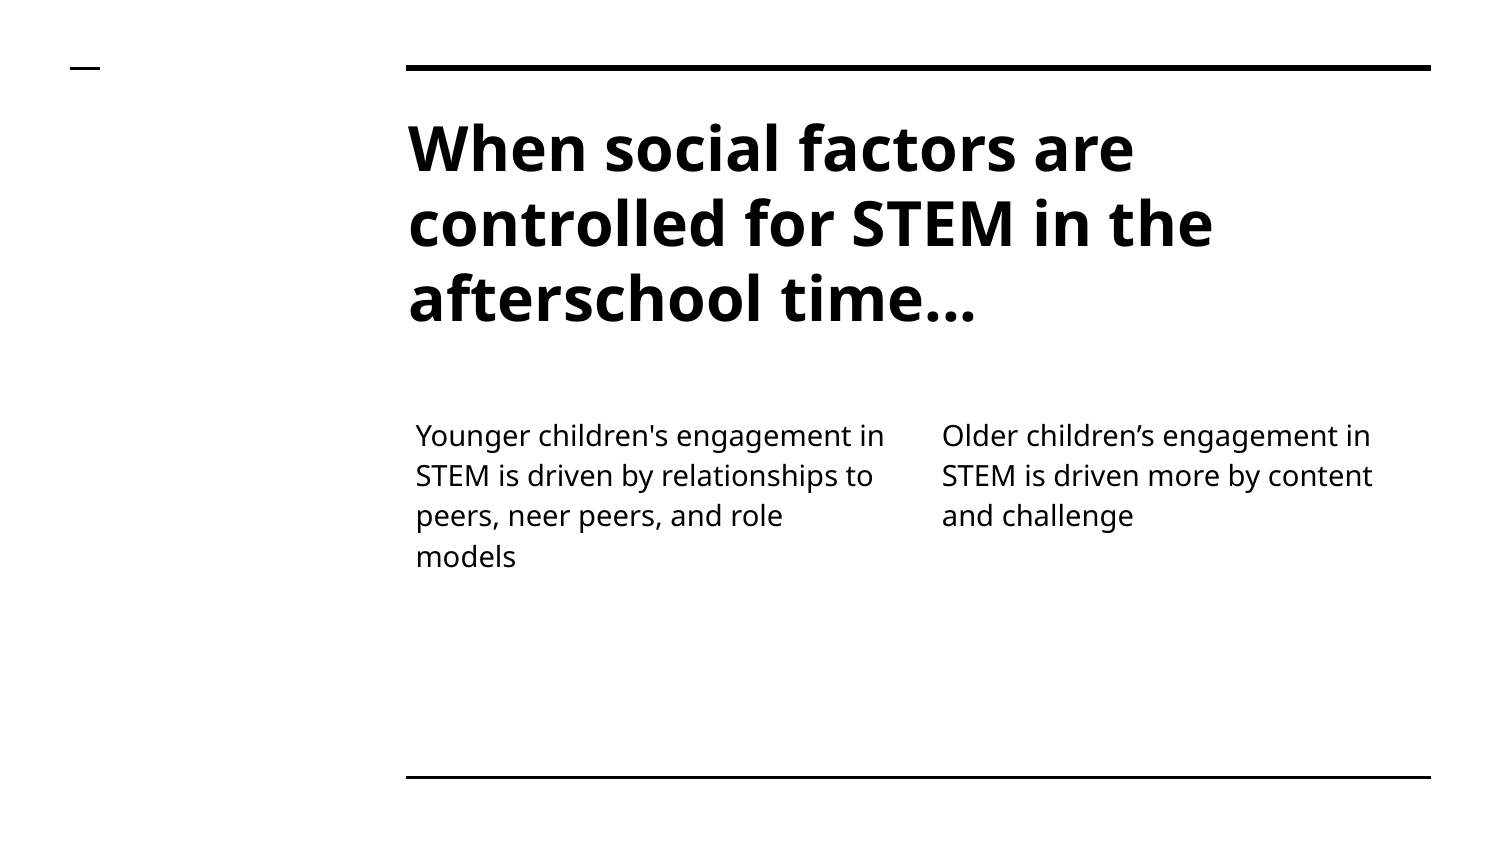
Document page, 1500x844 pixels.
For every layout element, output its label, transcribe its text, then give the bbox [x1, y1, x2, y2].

list Older children’s engagement in STEM is driven more by content and challenge [926, 397, 1431, 756]
title When social factors are controlled for STEM in the afterschool time... [393, 94, 1431, 199]
list Younger children's engagement in STEM is driven by relationships to peers, neer peers, and role models [400, 397, 905, 844]
